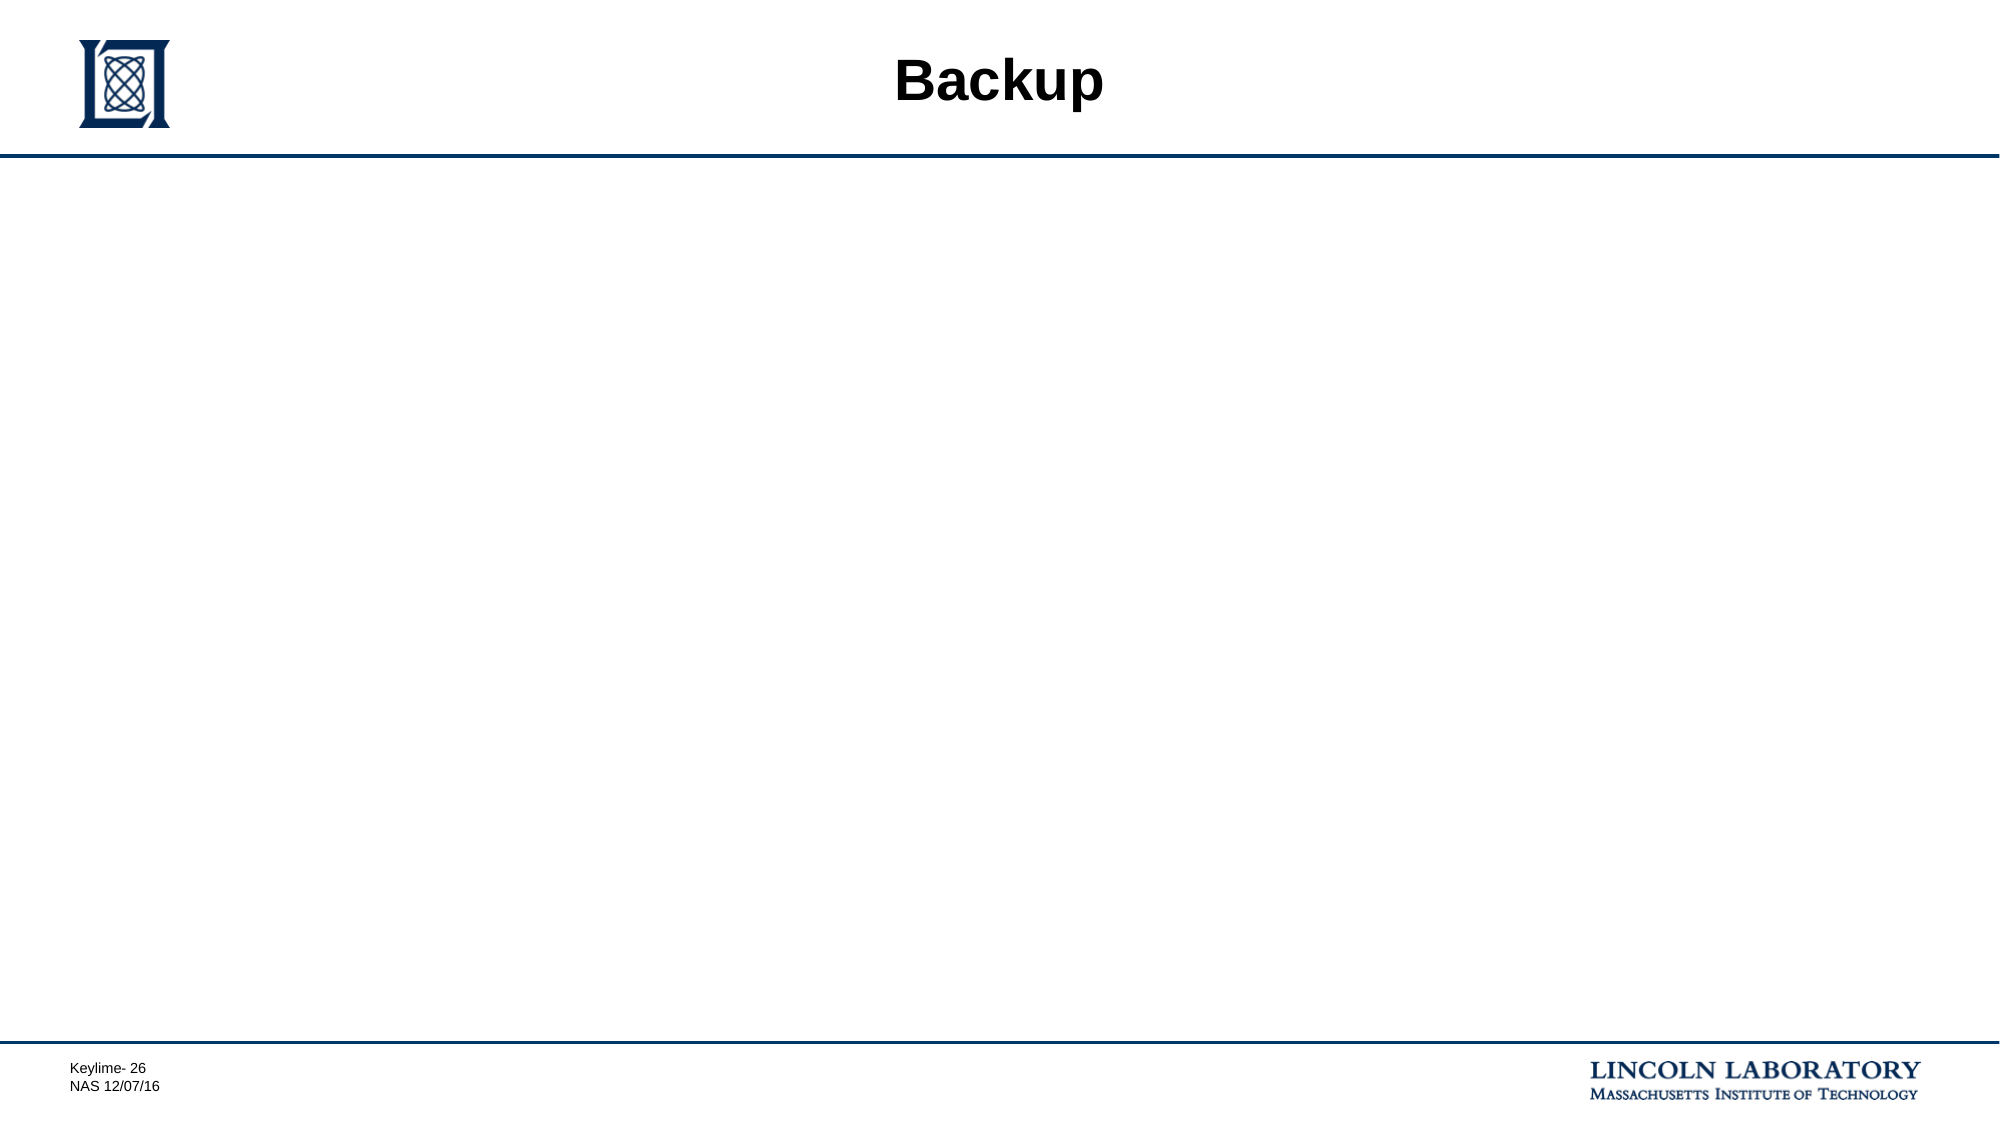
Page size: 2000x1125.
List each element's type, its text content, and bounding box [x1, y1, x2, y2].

title Backup [205, 16, 1794, 151]
picture [1588, 1061, 1921, 1100]
picture [79, 40, 170, 128]
